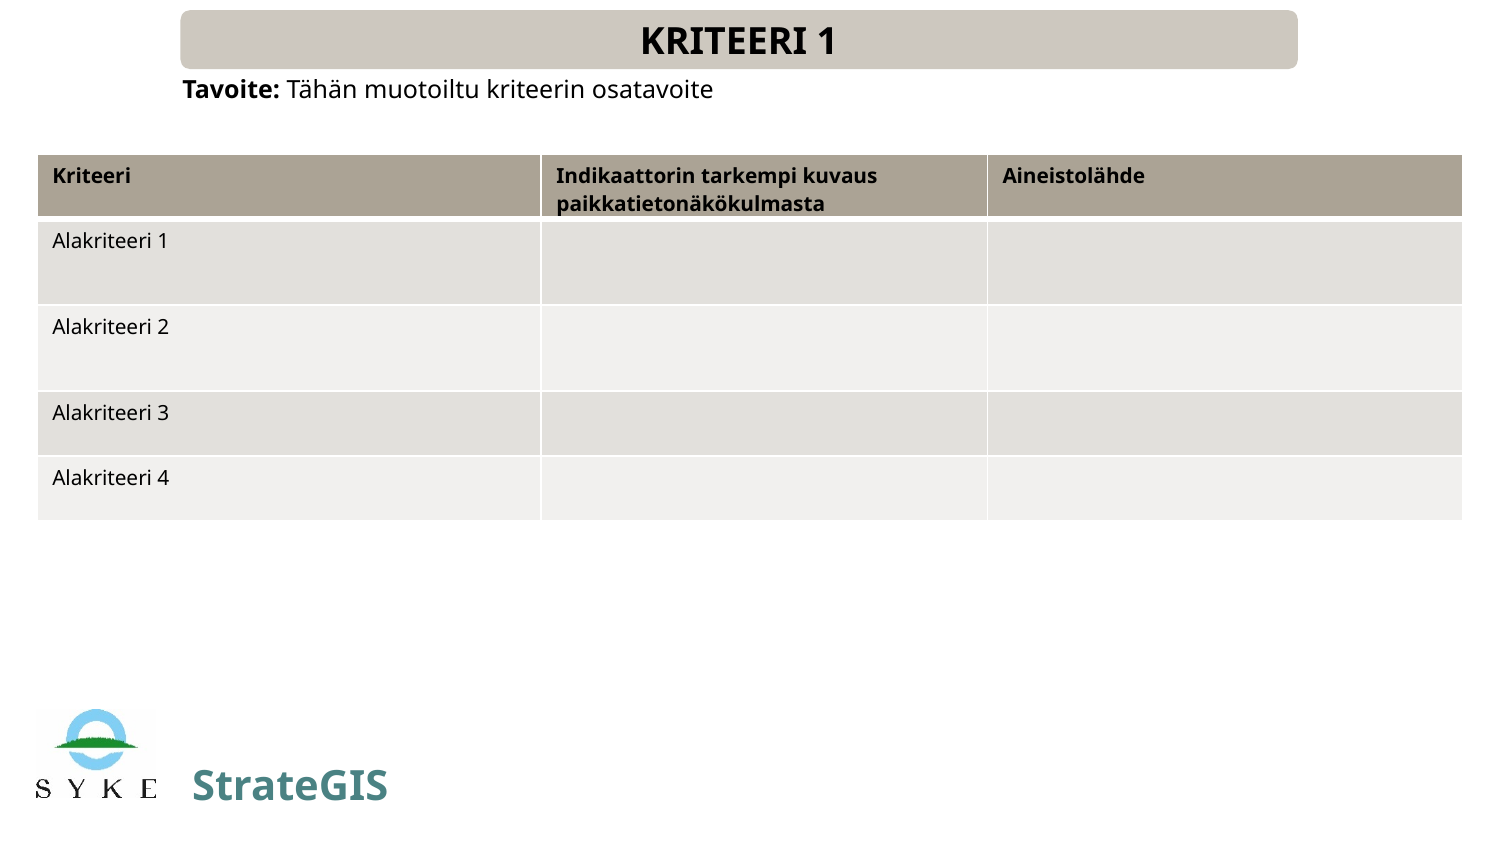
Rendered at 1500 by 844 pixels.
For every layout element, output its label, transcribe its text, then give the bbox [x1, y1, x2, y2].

table_cell [542, 306, 987, 390]
table_cell [542, 222, 987, 304]
table_cell [542, 392, 987, 455]
table_cell [988, 457, 1462, 520]
table_header Indikaattorin tarkempi kuvaus paikkatietonäkökulmasta [542, 155, 987, 216]
table_cell [542, 457, 987, 520]
table_cell [988, 392, 1462, 455]
table_cell [988, 306, 1462, 390]
table_cell Alakriteeri 4 [38, 457, 540, 520]
table_cell Alakriteeri 2 [38, 306, 540, 390]
text_box KRITEERI 1 [178, 7, 1301, 66]
table_header Aineistolähde [988, 155, 1462, 216]
table_cell Alakriteeri 3 [38, 392, 540, 455]
text_box Tavoite: Tähän muotoiltu kriteerin osatavoite [169, 66, 1489, 141]
table_cell [988, 222, 1462, 304]
table_header Kriteeri [38, 155, 540, 216]
text_box StrateGIS [177, 751, 404, 817]
table_cell Alakriteeri 1 [38, 222, 540, 304]
picture [36, 709, 156, 798]
